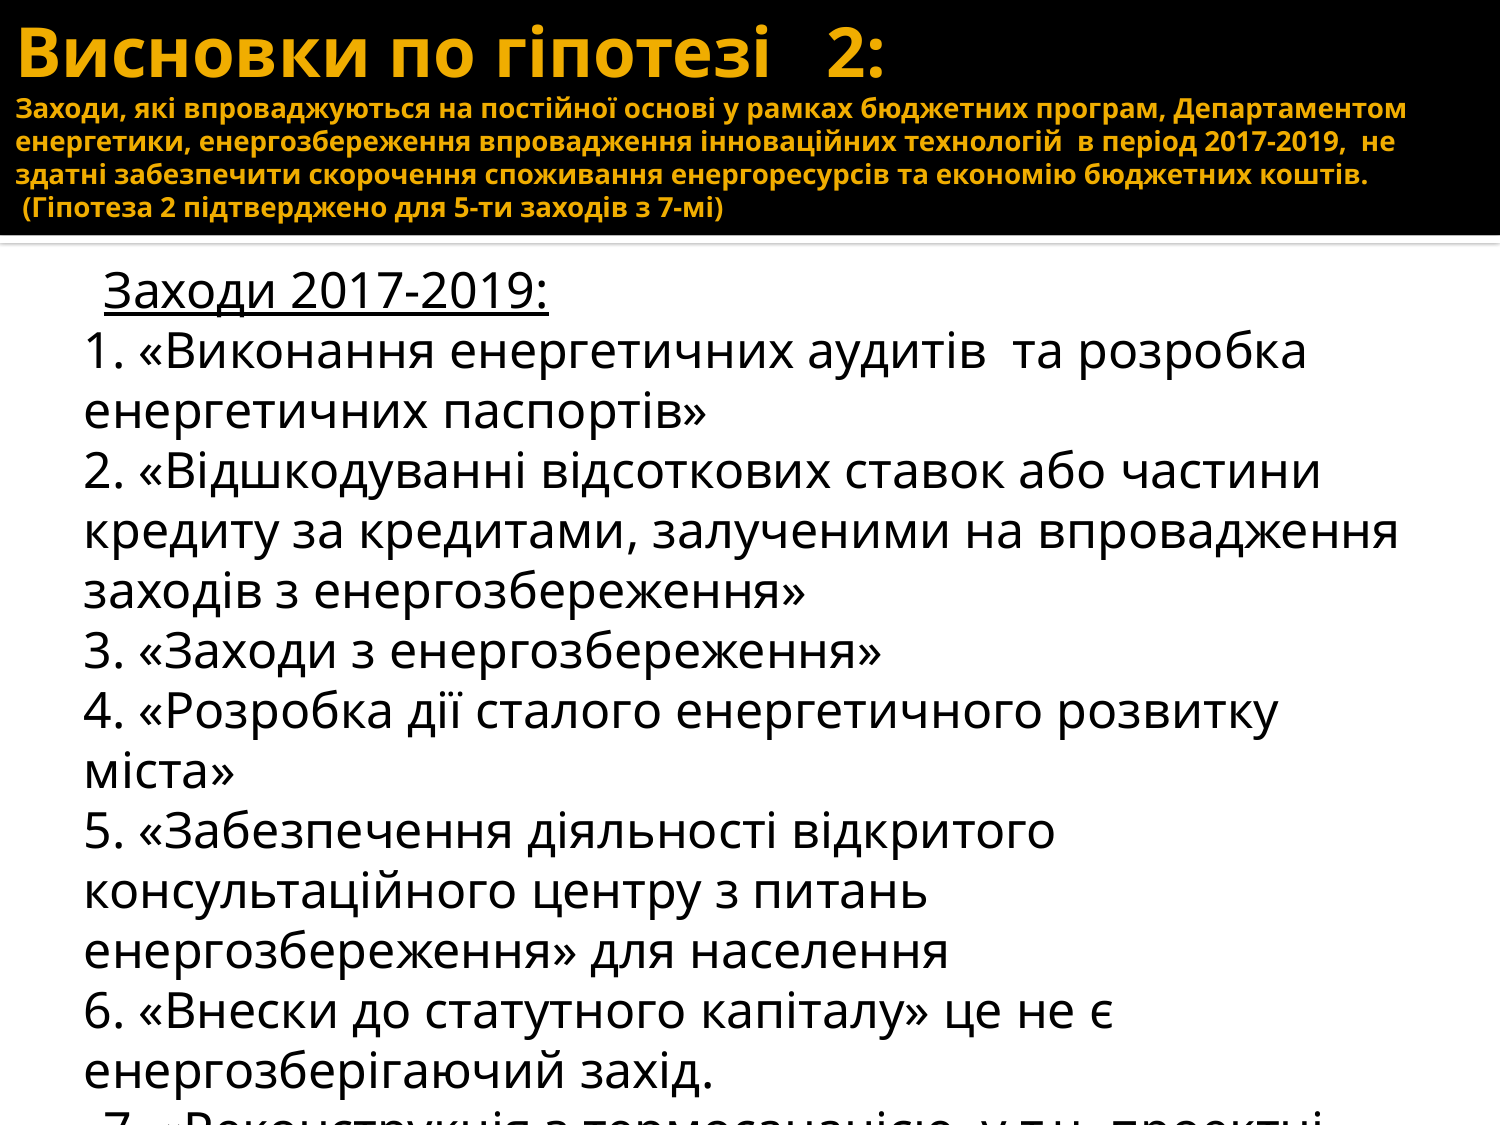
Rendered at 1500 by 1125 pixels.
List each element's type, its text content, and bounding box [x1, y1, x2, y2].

list Заходи 2017-2019: 1. «Виконання енергетичних аудитів та розробка енергетичних паспортів» 2. «Відшкодуванні відсоткових ставок або частини кредиту за кредитами, залученими на впровадження заходів з енергозбереження» 3. «Заходи з енергозбереження» 4. «Розробка дії сталого енергетичного розвитку міста» 5. «Забезпечення діяльності відкритого консультаційного центру з питань енергозбереження» для населення 6. «Внески до статутного капіталу» це не є енергозберігаючий захід. 7. «Реконструкція з термосанацією, у т.ч. проектні роботи» [75, 243, 1425, 1083]
title Висновки по гіпотезі 2: Заходи, які впроваджуються на постійної основі у рамках бюджетних програм, Департаментом енергетики, енергозбереження впровадження інноваційних технологій в період 2017-2019, не здатні забезпечити скорочення споживання енергоресурсів та економію бюджетних коштів. (Гіпотеза 2 підтверджено для 5-ти заходів з 7-мі) [0, 0, 1500, 231]
